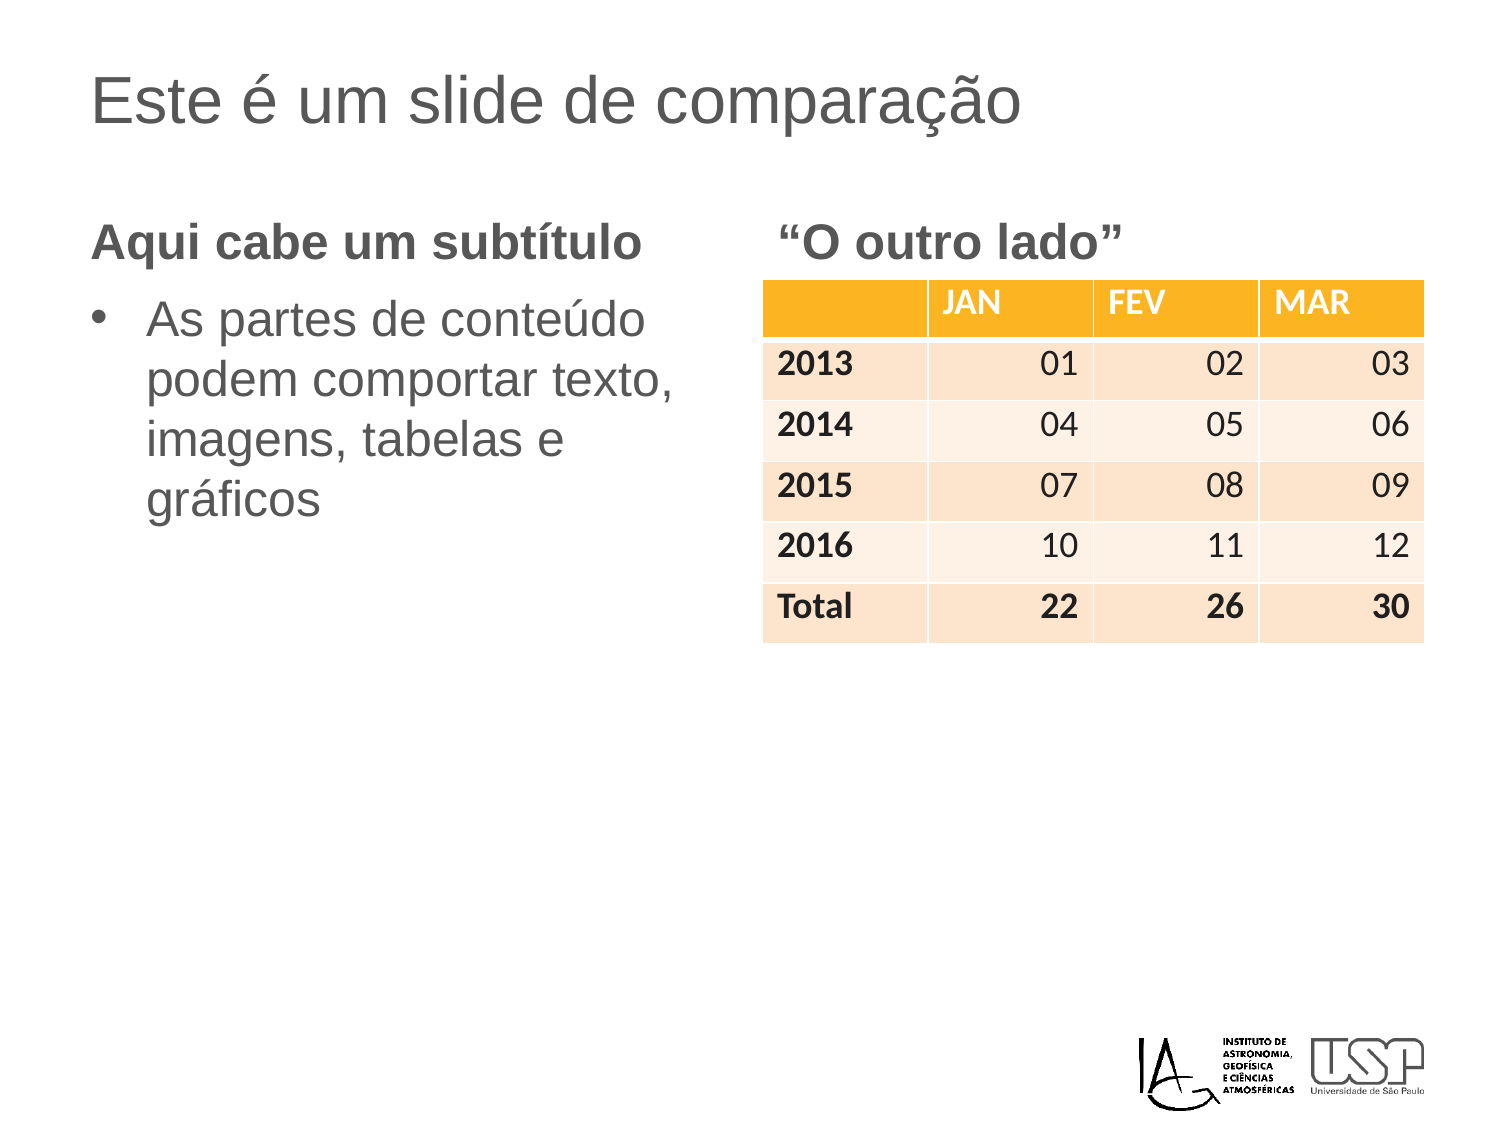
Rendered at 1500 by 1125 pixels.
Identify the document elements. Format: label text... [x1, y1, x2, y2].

list “O outro lado” [761, 172, 1425, 278]
table_cell 10 [929, 523, 1093, 582]
table_cell 12 [1260, 523, 1424, 582]
table_header JAN [929, 280, 1093, 337]
table_cell 07 [929, 462, 1093, 521]
table_cell 2014 [763, 401, 927, 461]
table_header [763, 280, 927, 337]
table_cell 2013 [763, 343, 927, 400]
picture [1139, 1038, 1294, 1111]
table_cell Total [763, 584, 927, 643]
table_cell 04 [929, 401, 1093, 461]
table_cell 03 [1260, 343, 1424, 400]
table_header MAR [1260, 280, 1424, 337]
table_cell 06 [1260, 401, 1424, 461]
table_cell 2016 [763, 523, 927, 582]
table_cell 02 [1094, 343, 1258, 400]
table_cell 09 [1260, 462, 1424, 521]
table_cell 05 [1094, 401, 1258, 461]
table_cell 26 [1094, 584, 1258, 643]
title Este é um slide de comparação [75, 45, 1425, 149]
table_cell 01 [929, 343, 1093, 400]
table_header FEV [1094, 280, 1258, 337]
list As partes de conteúdo podem comportar texto, imagens, tabelas e gráficos [75, 278, 738, 1005]
table_cell 2015 [763, 462, 927, 521]
list Aqui cabe um subtítulo [75, 172, 738, 278]
table_cell 08 [1094, 462, 1258, 521]
table_cell 11 [1094, 523, 1258, 582]
table_cell 22 [929, 584, 1093, 643]
table_cell 30 [1260, 584, 1424, 643]
